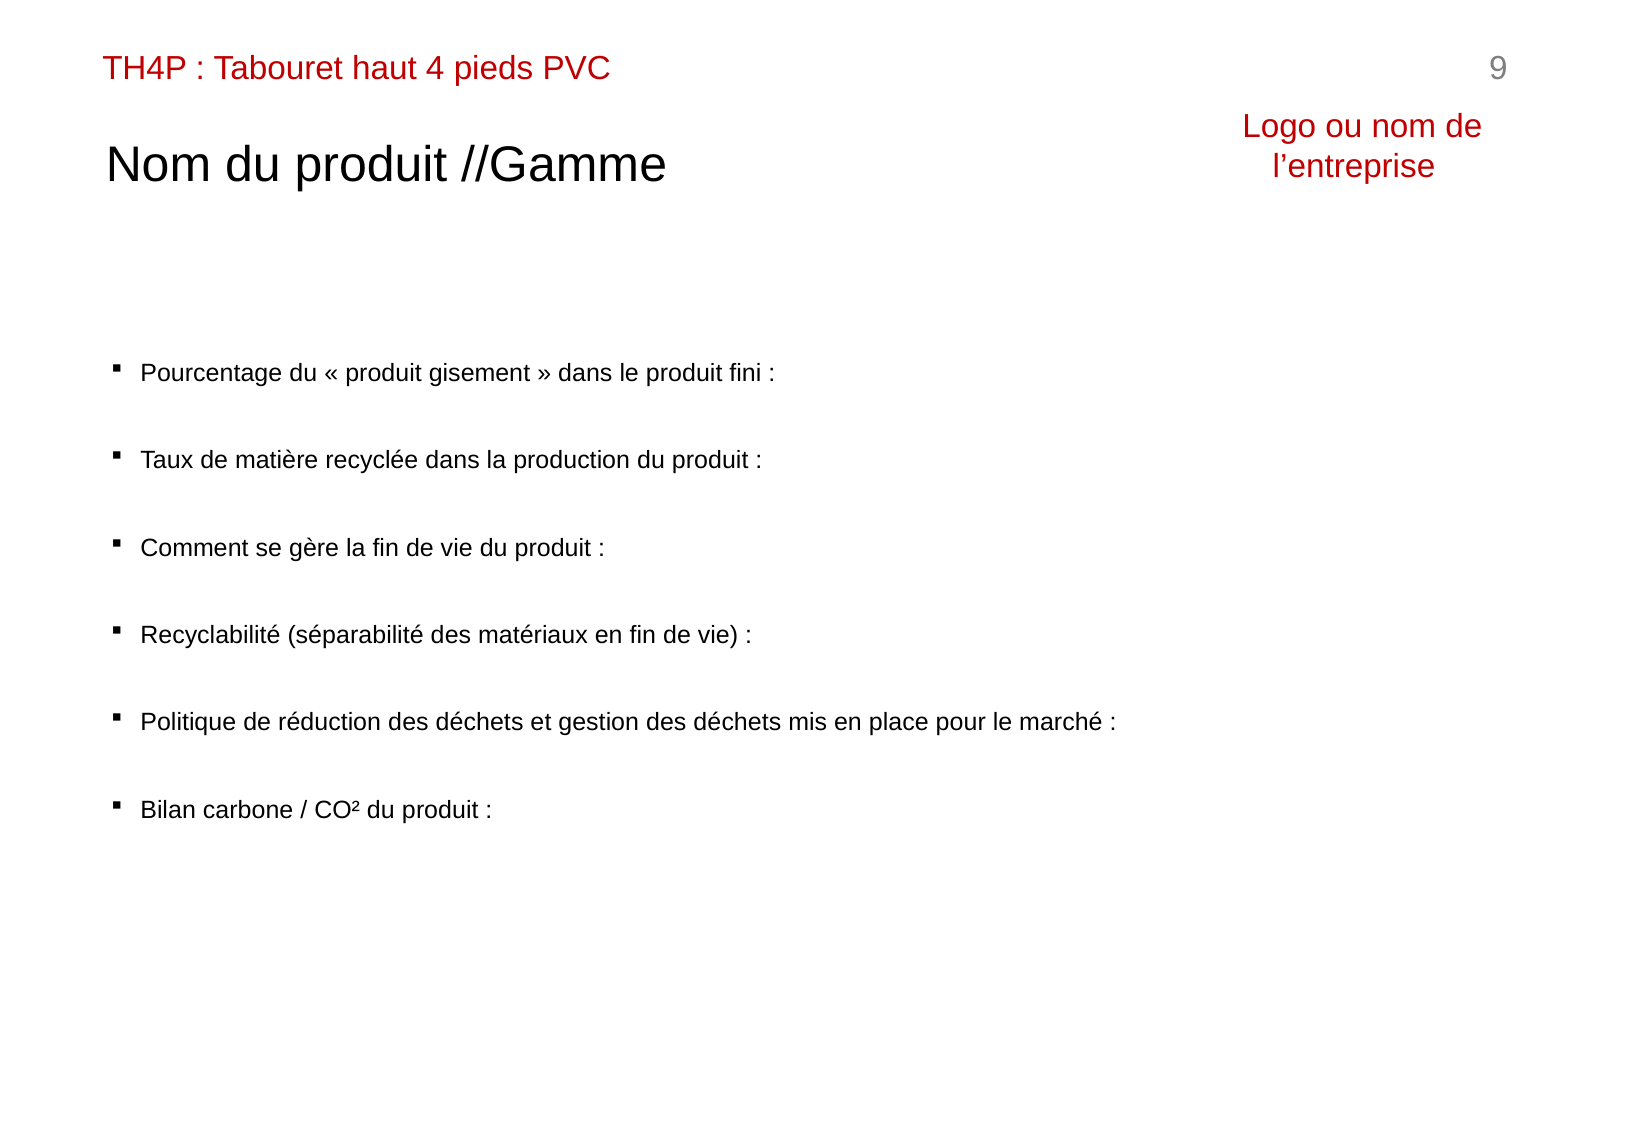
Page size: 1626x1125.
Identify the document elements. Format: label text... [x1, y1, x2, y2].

text_box Pourcentage du « produit gisement » dans le produit fini : Taux de matière recyclée dans la production du produit : Comment se gère la fin de vie du produit : Recyclabilité (séparabilité des matériaux en fin de vie) : Politique de réduction des déchets et gestion des déchets mis en place pour le marché : Bilan carbone / CO² du produit : [81, 304, 1333, 1067]
text_box Logo ou nom de l’entreprise [1141, 91, 1567, 197]
slide_number 9 [1426, 19, 1523, 91]
list Nom du produit //Gamme [91, 109, 1523, 215]
title TH4P : Tabouret haut 4 pieds PVC [102, 19, 1426, 109]
